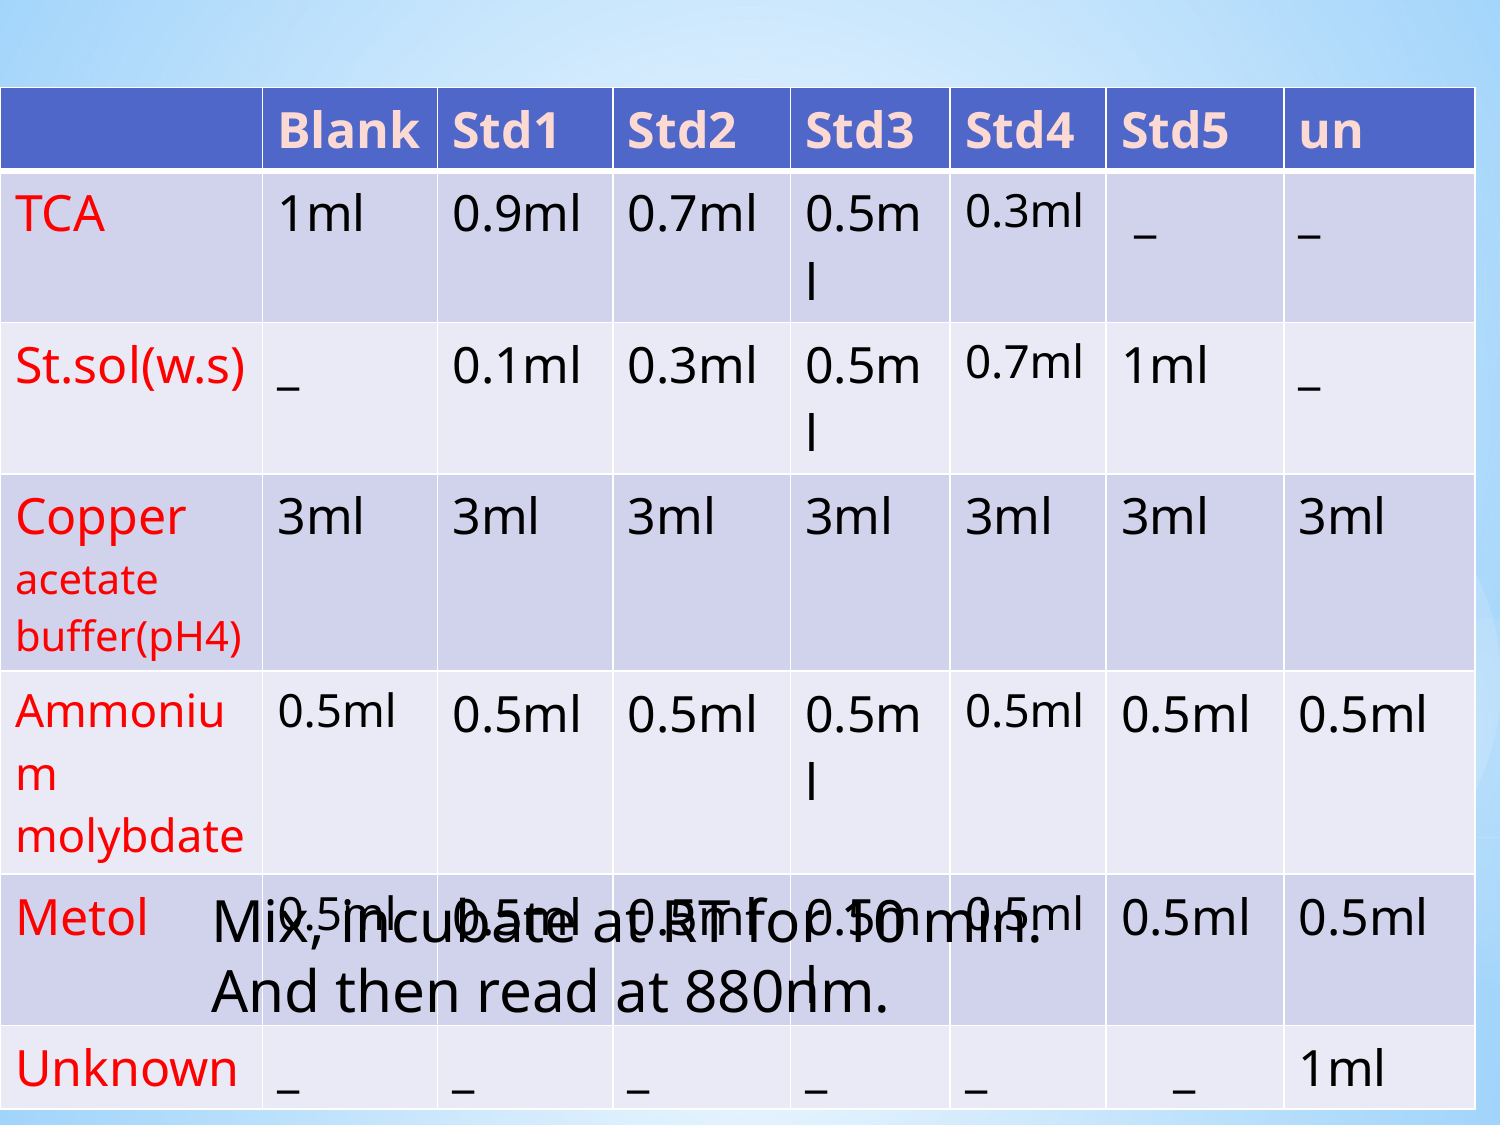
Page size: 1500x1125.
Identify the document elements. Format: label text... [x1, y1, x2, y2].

table_cell _ [614, 1032, 790, 1108]
table_header Std4 [951, 88, 1105, 168]
table_cell 0.5ml [614, 672, 790, 873]
table_header Std2 [614, 88, 790, 168]
table_cell 1ml [263, 174, 437, 322]
table_cell 0.7ml [951, 323, 1105, 473]
table_cell 0.5ml [1107, 875, 1283, 1025]
table_header [1, 88, 262, 168]
table_cell 3ml [951, 475, 1105, 670]
table_cell 0.5ml [791, 323, 949, 473]
table_cell _ [263, 323, 437, 473]
table_cell _ [791, 1032, 949, 1108]
table_cell TCA [1, 174, 262, 322]
table_cell _ [1107, 1026, 1283, 1108]
table_cell 1ml [1107, 323, 1283, 473]
table_cell 0.1ml [438, 323, 612, 473]
table_cell 0.5ml [1107, 672, 1283, 873]
table_cell 3ml [614, 475, 790, 670]
table_cell 0.9ml [438, 174, 612, 322]
table_cell 0.5ml [438, 672, 612, 873]
table_cell Metol [1, 875, 262, 1025]
text_box Mix, incubate at RT for 10 min. And then read at 880nm. [196, 877, 1074, 1032]
table_header un [1285, 88, 1474, 168]
table_cell 0.5ml [263, 672, 437, 873]
table_cell 3ml [263, 475, 437, 670]
table_cell 0.5ml [1285, 672, 1474, 873]
table_cell Unknown [1, 1026, 262, 1108]
table_cell St.sol(w.s) [1, 323, 262, 473]
table_cell 0.5ml [951, 672, 1105, 873]
table_cell _ [1285, 174, 1474, 322]
table_header Std3 [791, 88, 949, 168]
table_cell 0.7ml [614, 174, 790, 322]
table_header Std5 [1107, 88, 1283, 168]
table_cell Copper acetate buffer(pH4) [1, 475, 262, 670]
table_cell 0.5ml [791, 174, 949, 322]
table_cell 0.5ml [951, 875, 1105, 1025]
table_cell 0.5ml [1285, 875, 1474, 1025]
table_cell 3ml [1107, 475, 1283, 670]
table_cell Ammonium molybdate [1, 672, 262, 873]
table_header Std1 [438, 88, 612, 168]
table_cell 0.3ml [951, 174, 1105, 322]
table_cell _ [951, 1026, 1105, 1108]
table_cell 1ml [1285, 1026, 1474, 1108]
table_cell 3ml [791, 475, 949, 670]
table_cell _ [438, 1032, 612, 1108]
table_cell 0.5ml [791, 672, 949, 873]
table_cell 3ml [1285, 475, 1474, 670]
table_cell 3ml [438, 475, 612, 670]
table_cell _ [1107, 174, 1283, 322]
table_header Blank [263, 88, 437, 168]
table_cell _ [263, 1032, 437, 1108]
table_cell _ [1285, 323, 1474, 473]
table_cell 0.3ml [614, 323, 790, 473]
